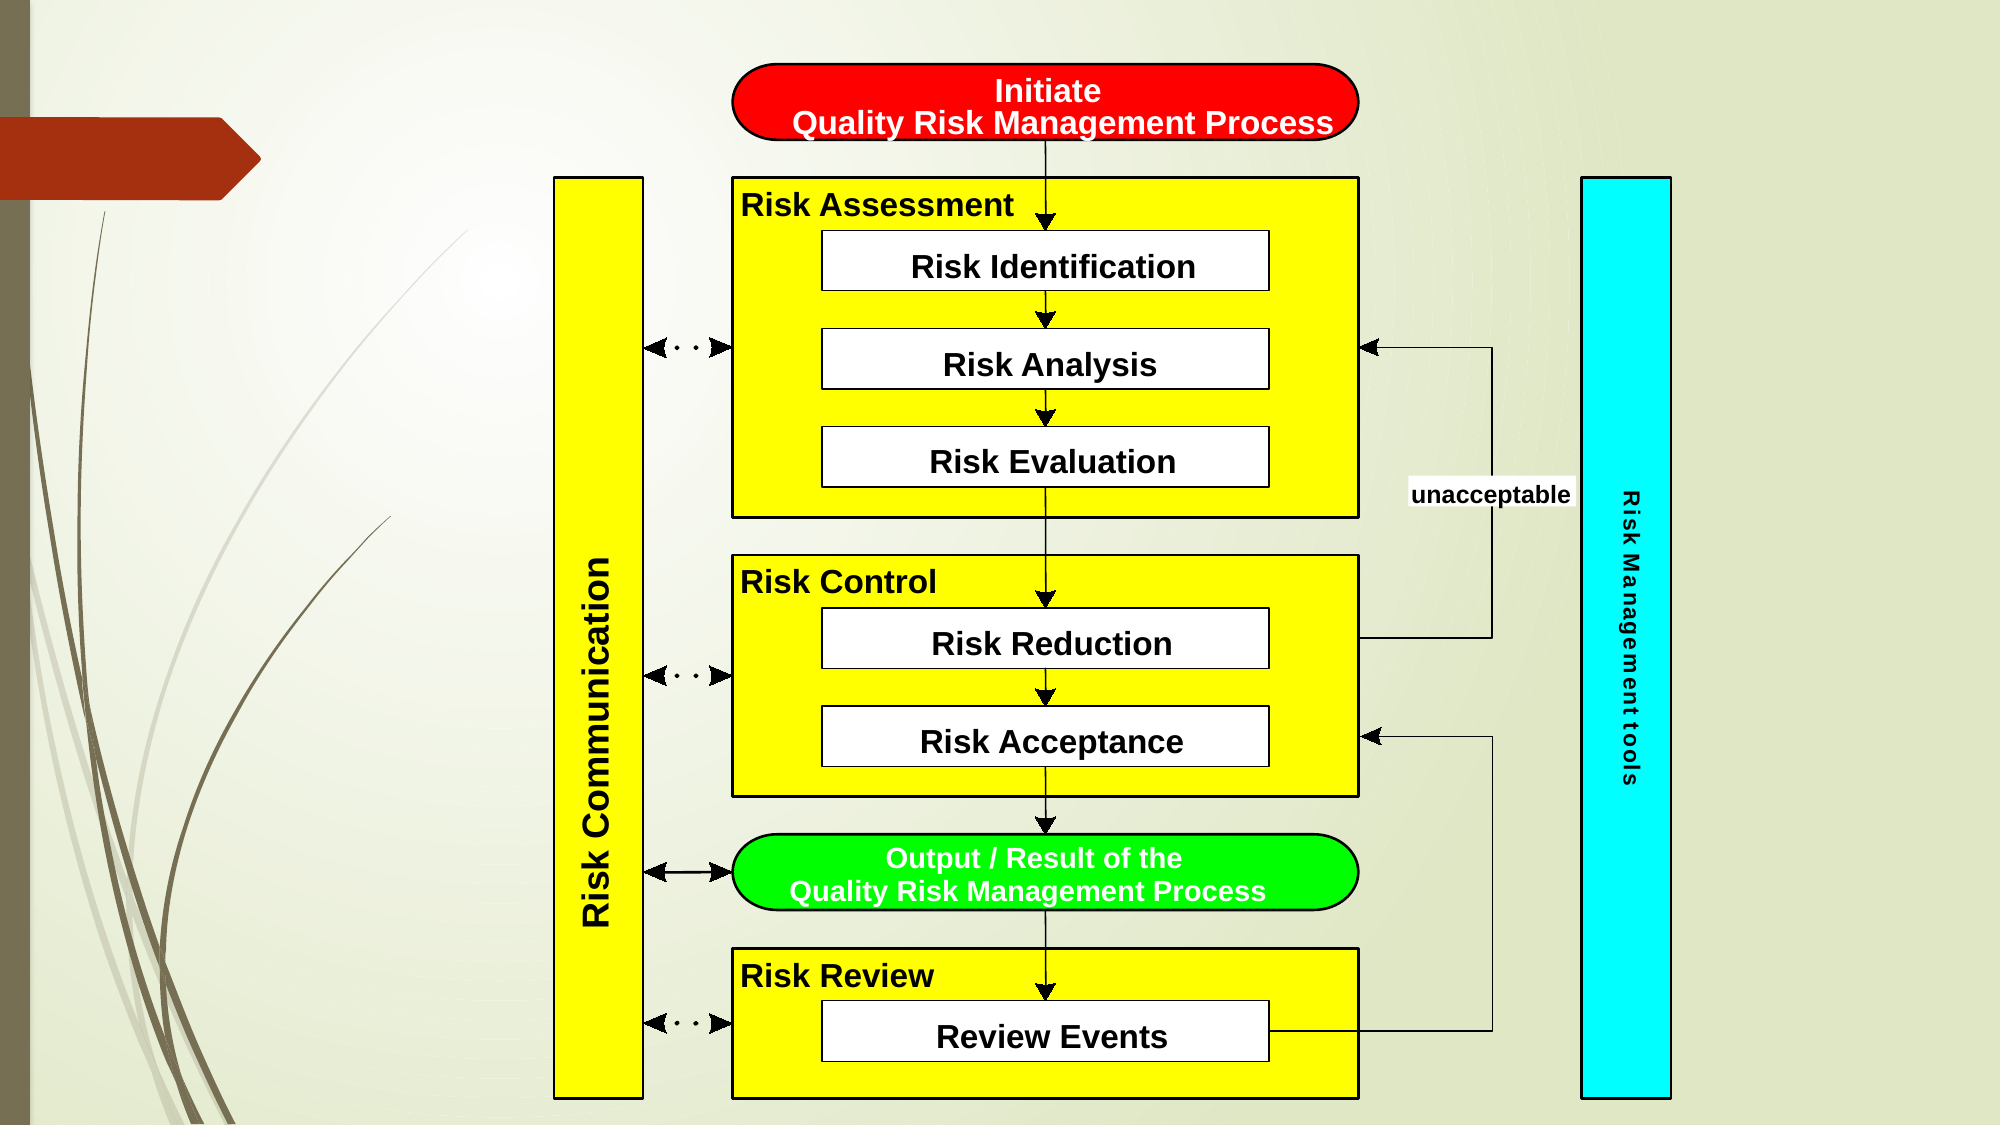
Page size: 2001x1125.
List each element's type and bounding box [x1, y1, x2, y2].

text_box [548, 59, 1677, 1104]
